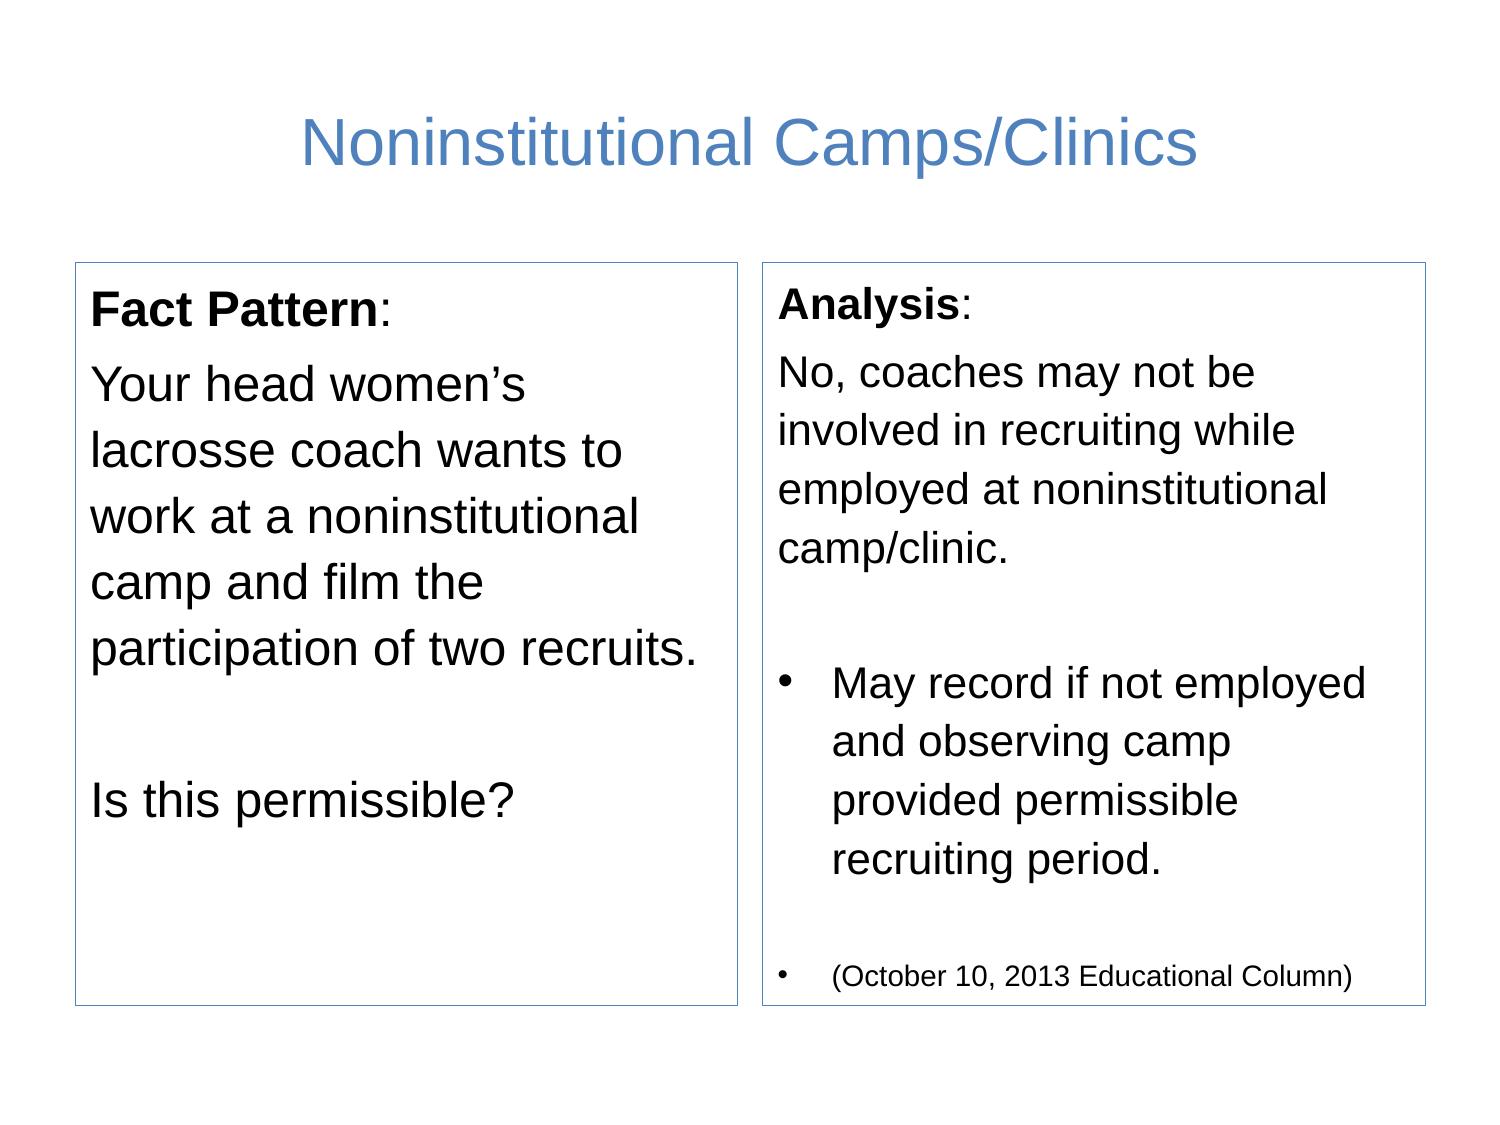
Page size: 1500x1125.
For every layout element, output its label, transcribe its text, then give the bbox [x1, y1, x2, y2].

list Analysis: No, coaches may not be involved in recruiting while employed at noninstitutional camp/clinic. May record if not employed and observing camp provided permissible recruiting period. (October 10, 2013 Educational Column) [762, 262, 1425, 1005]
title Noninstitutional Camps/Clinics [75, 45, 1425, 233]
list Fact Pattern: Your head women’s lacrosse coach wants to work at a noninstitutional camp and film the participation of two recruits. Is this permissible? [75, 262, 738, 1005]
